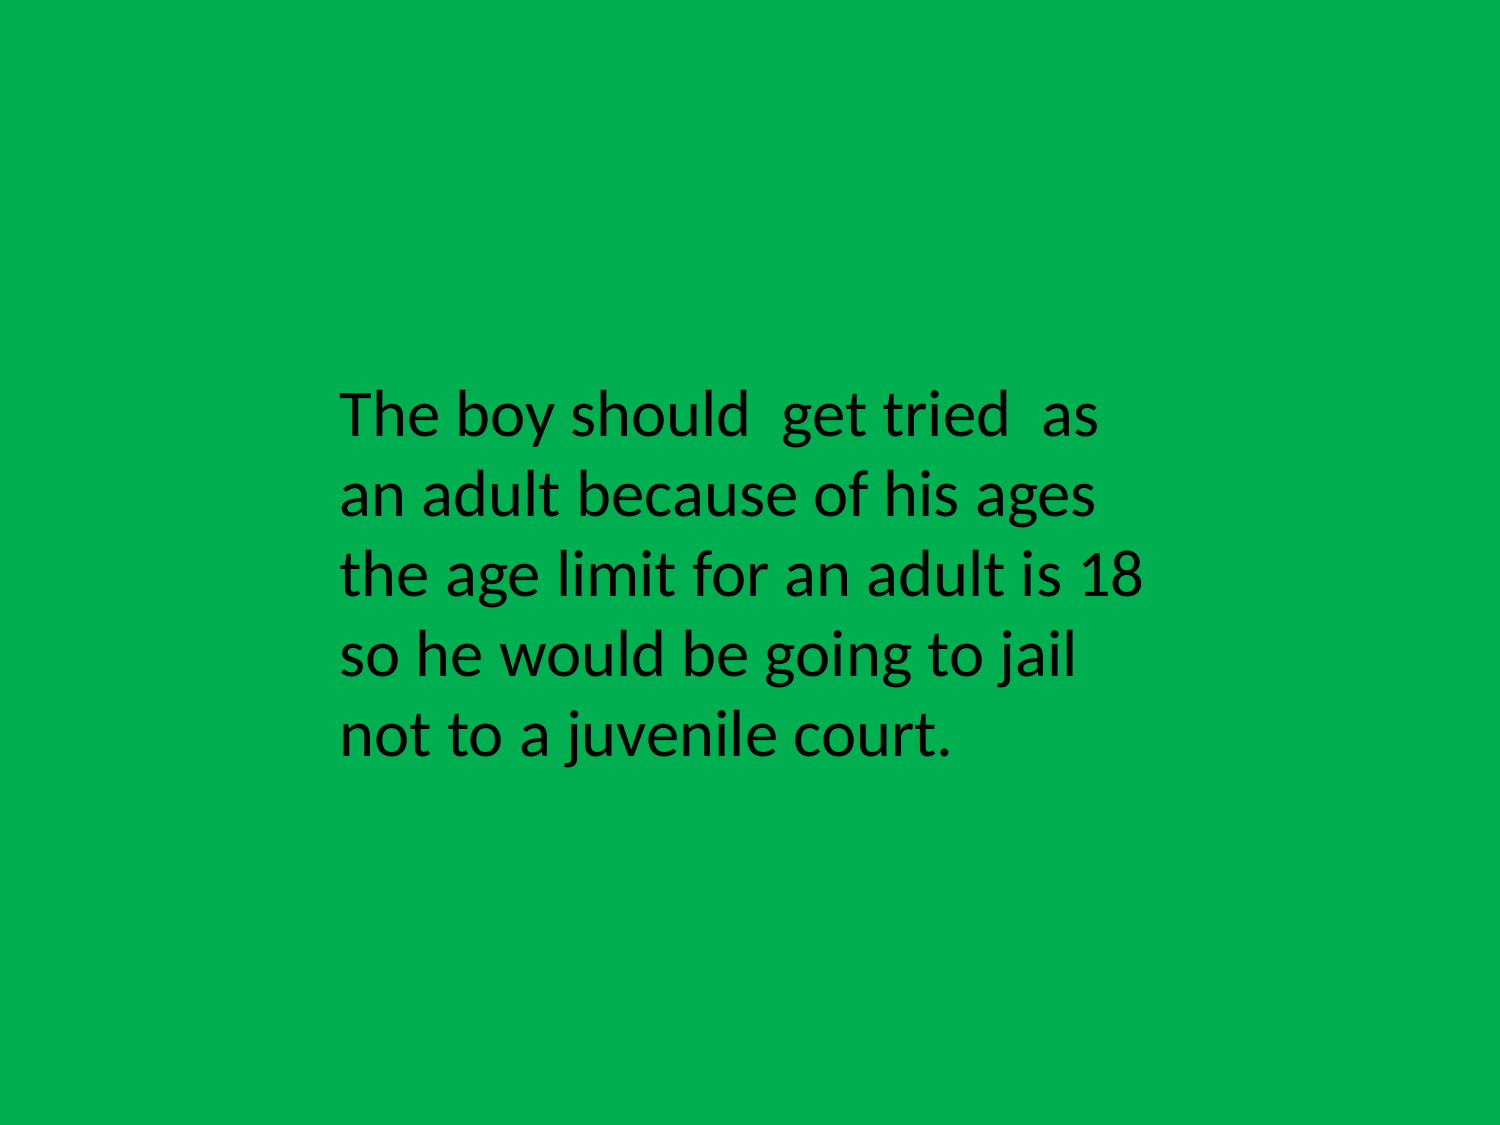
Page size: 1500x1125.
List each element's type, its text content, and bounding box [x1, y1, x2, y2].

text_box The boy should get tried as an adult because of his ages the age limit for an adult is 18 so he would be going to jail not to a juvenile court. [324, 362, 1175, 777]
